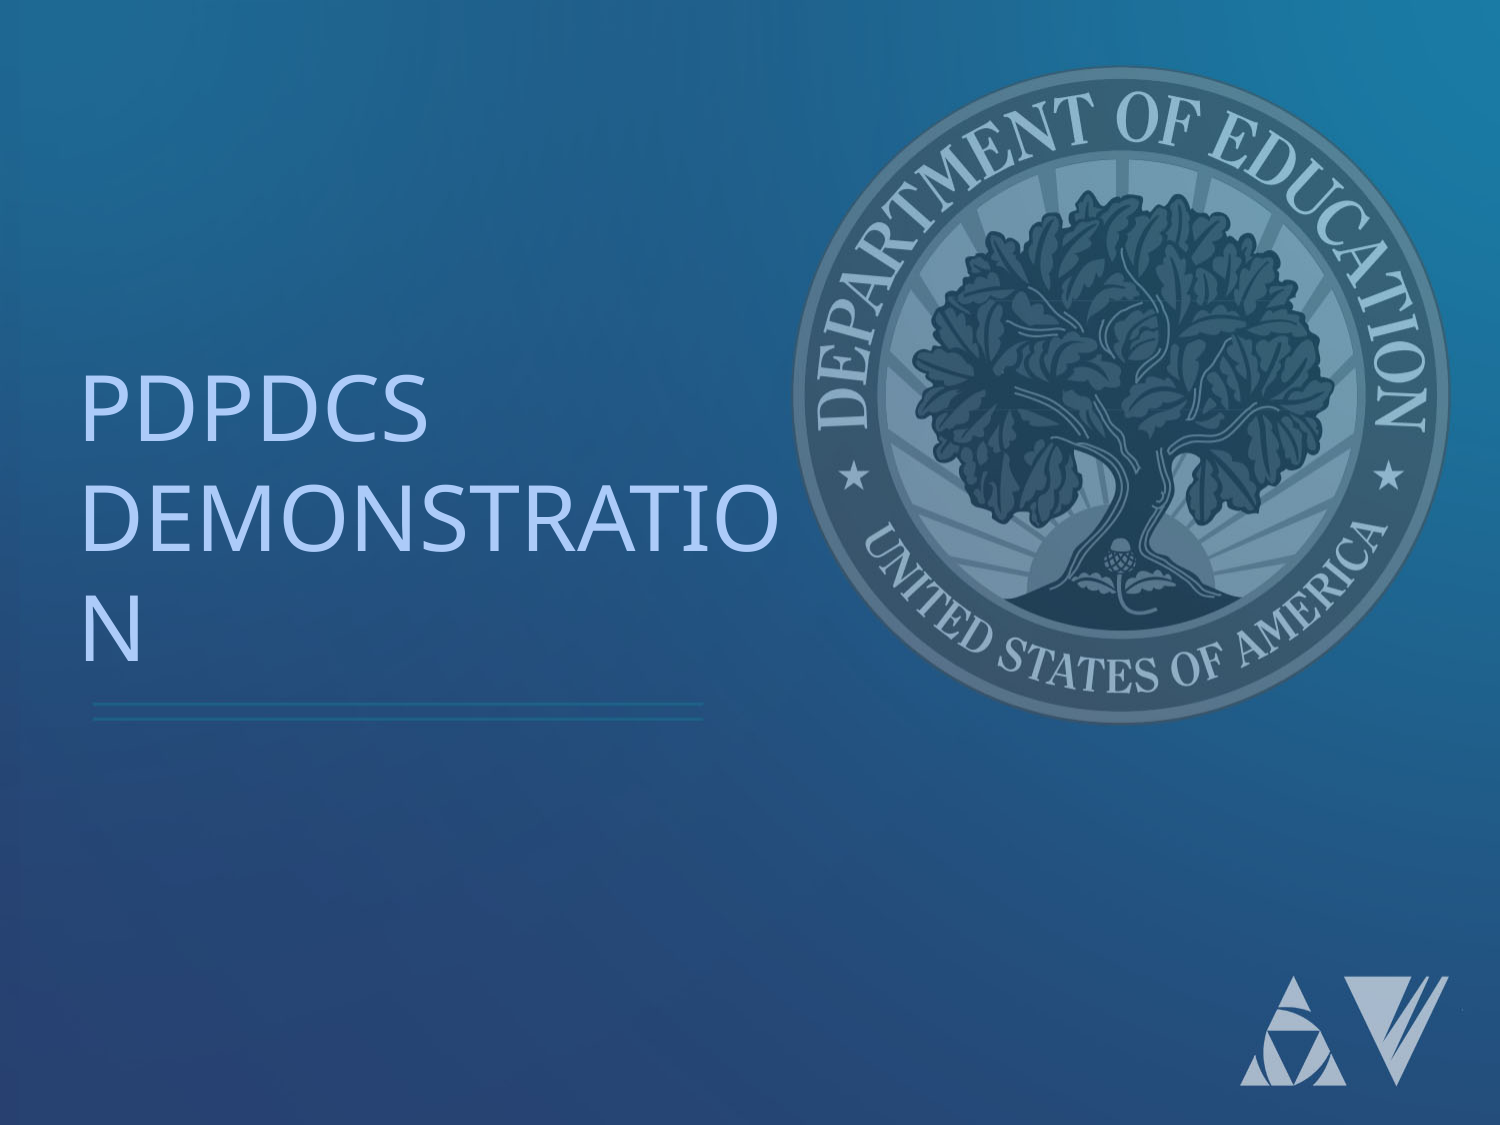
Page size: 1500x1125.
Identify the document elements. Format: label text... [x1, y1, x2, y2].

picture [0, 0, 1500, 1125]
title PDPDCS Demonstration [62, 187, 813, 688]
